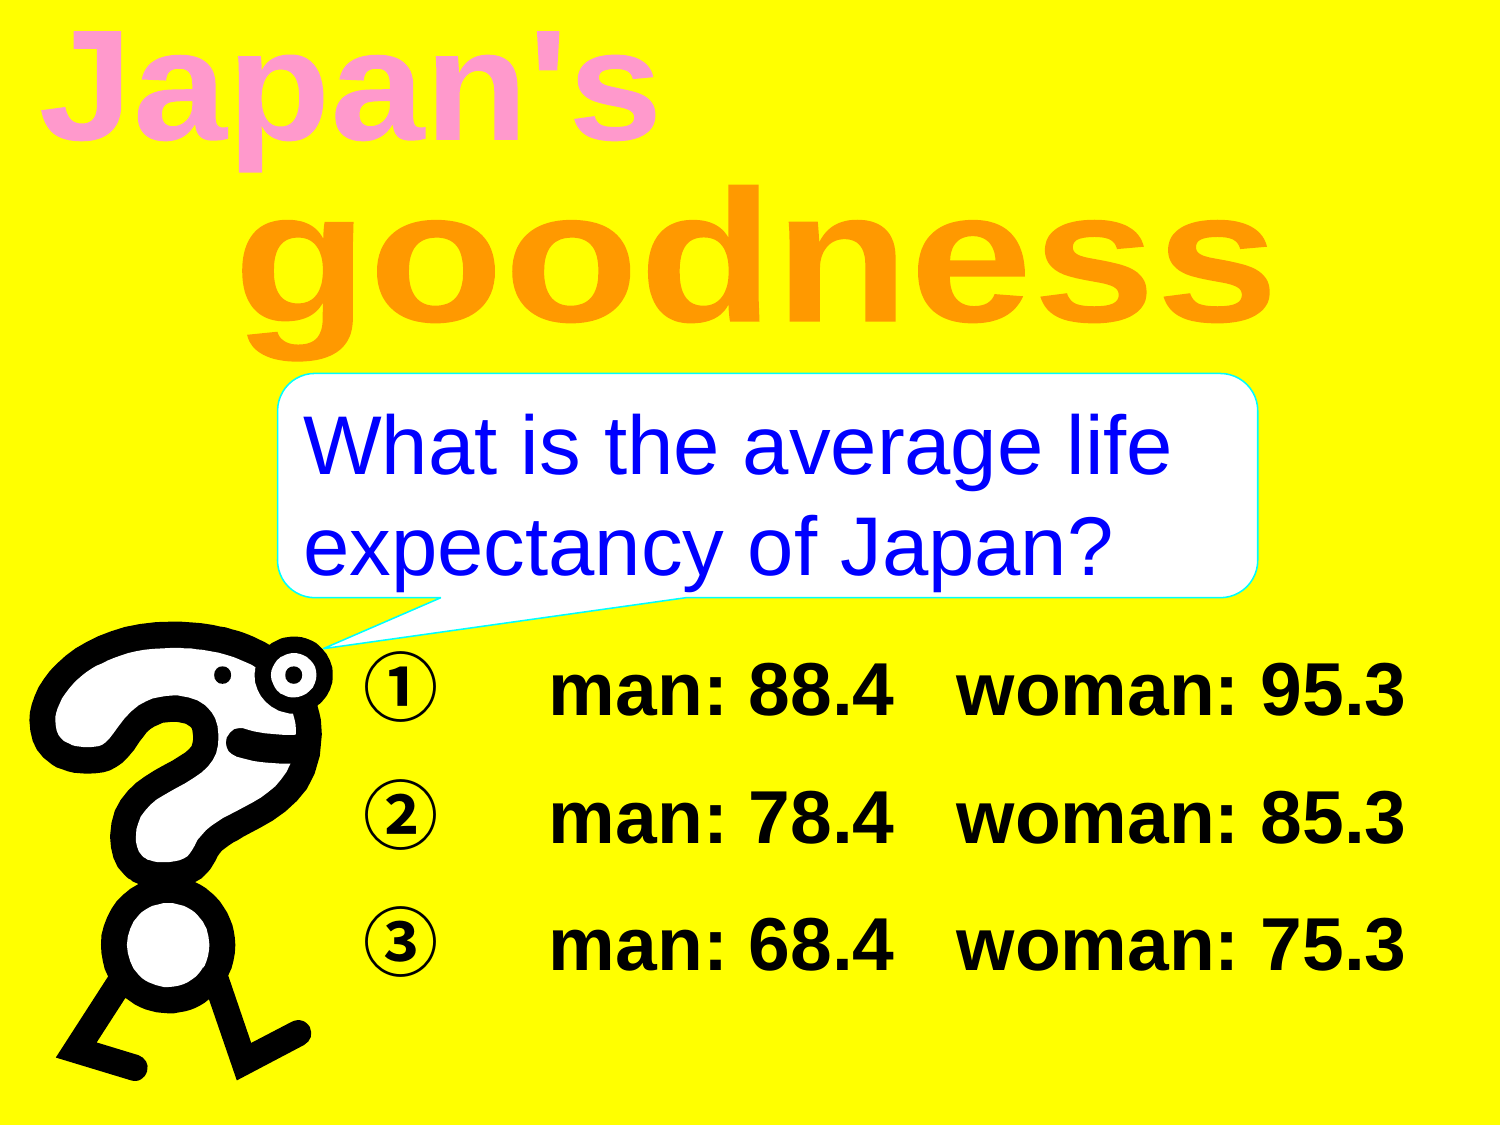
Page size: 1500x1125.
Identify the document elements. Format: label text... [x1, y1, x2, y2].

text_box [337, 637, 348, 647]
text_box What is the average life expectancy of Japan? [277, 373, 1258, 633]
picture [29, 621, 333, 1083]
text_box ① man: 88.4 woman: 95.3 ② man: 78.4 woman: 85.3 ③ man: 68.4 woman: 75.3 [348, 633, 1436, 993]
